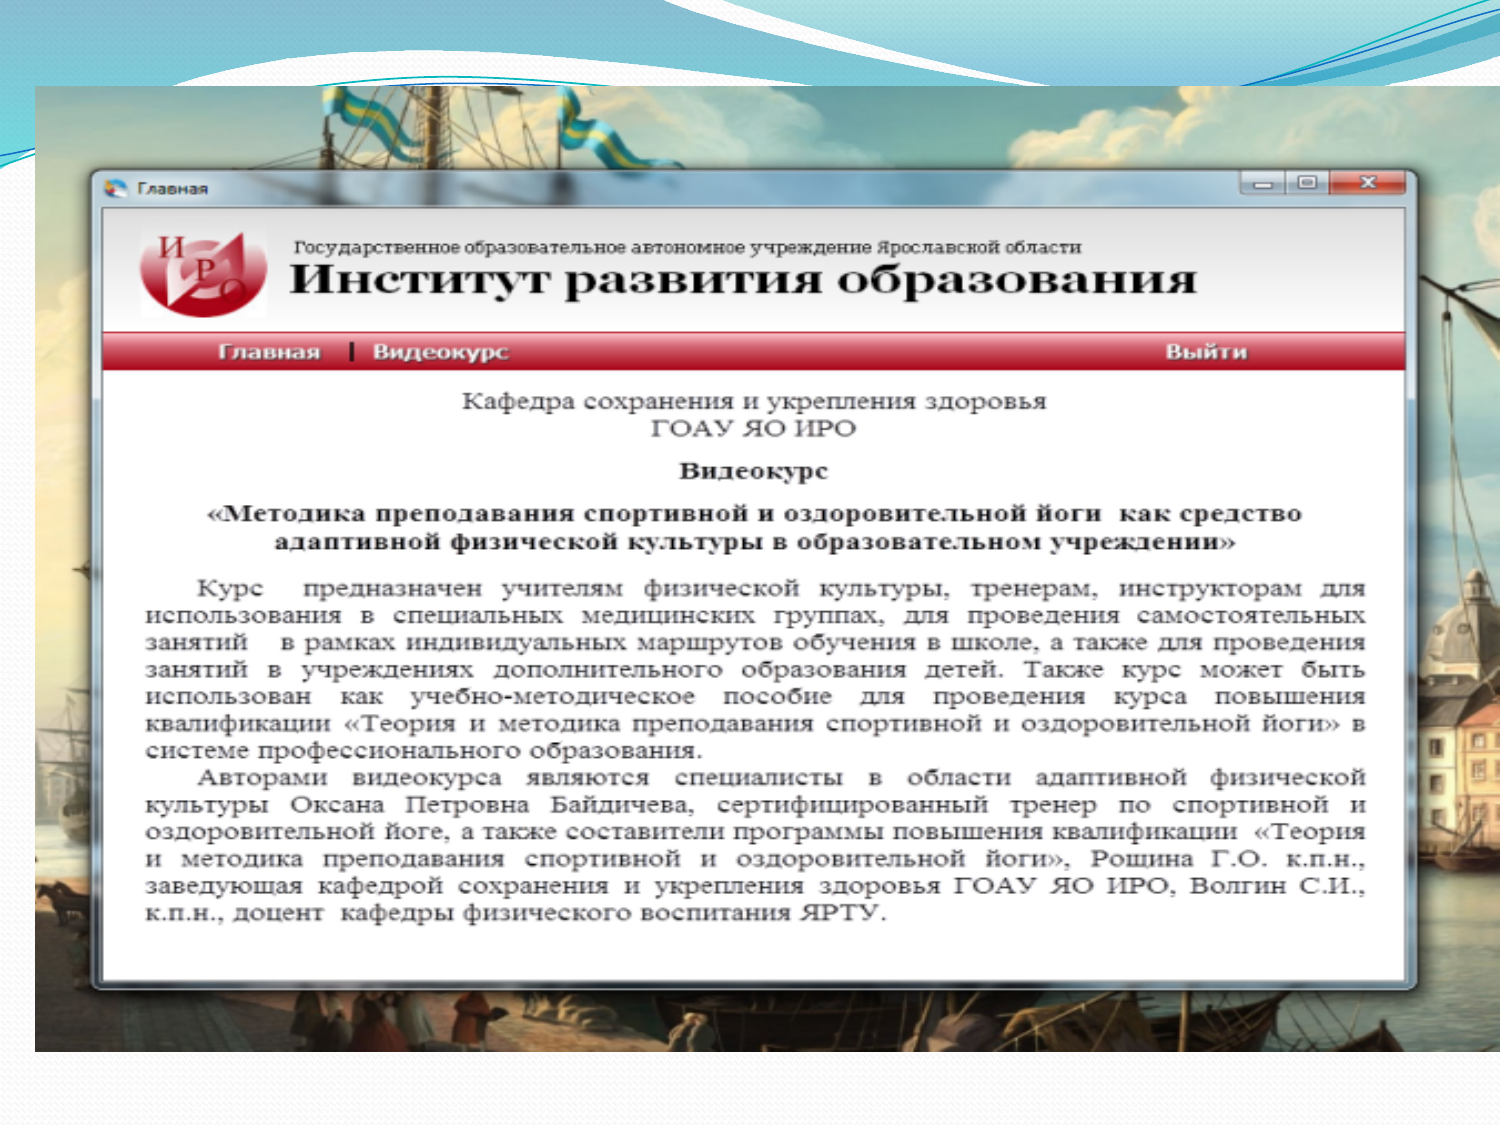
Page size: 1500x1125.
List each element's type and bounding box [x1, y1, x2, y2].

list [34, 86, 1500, 1052]
